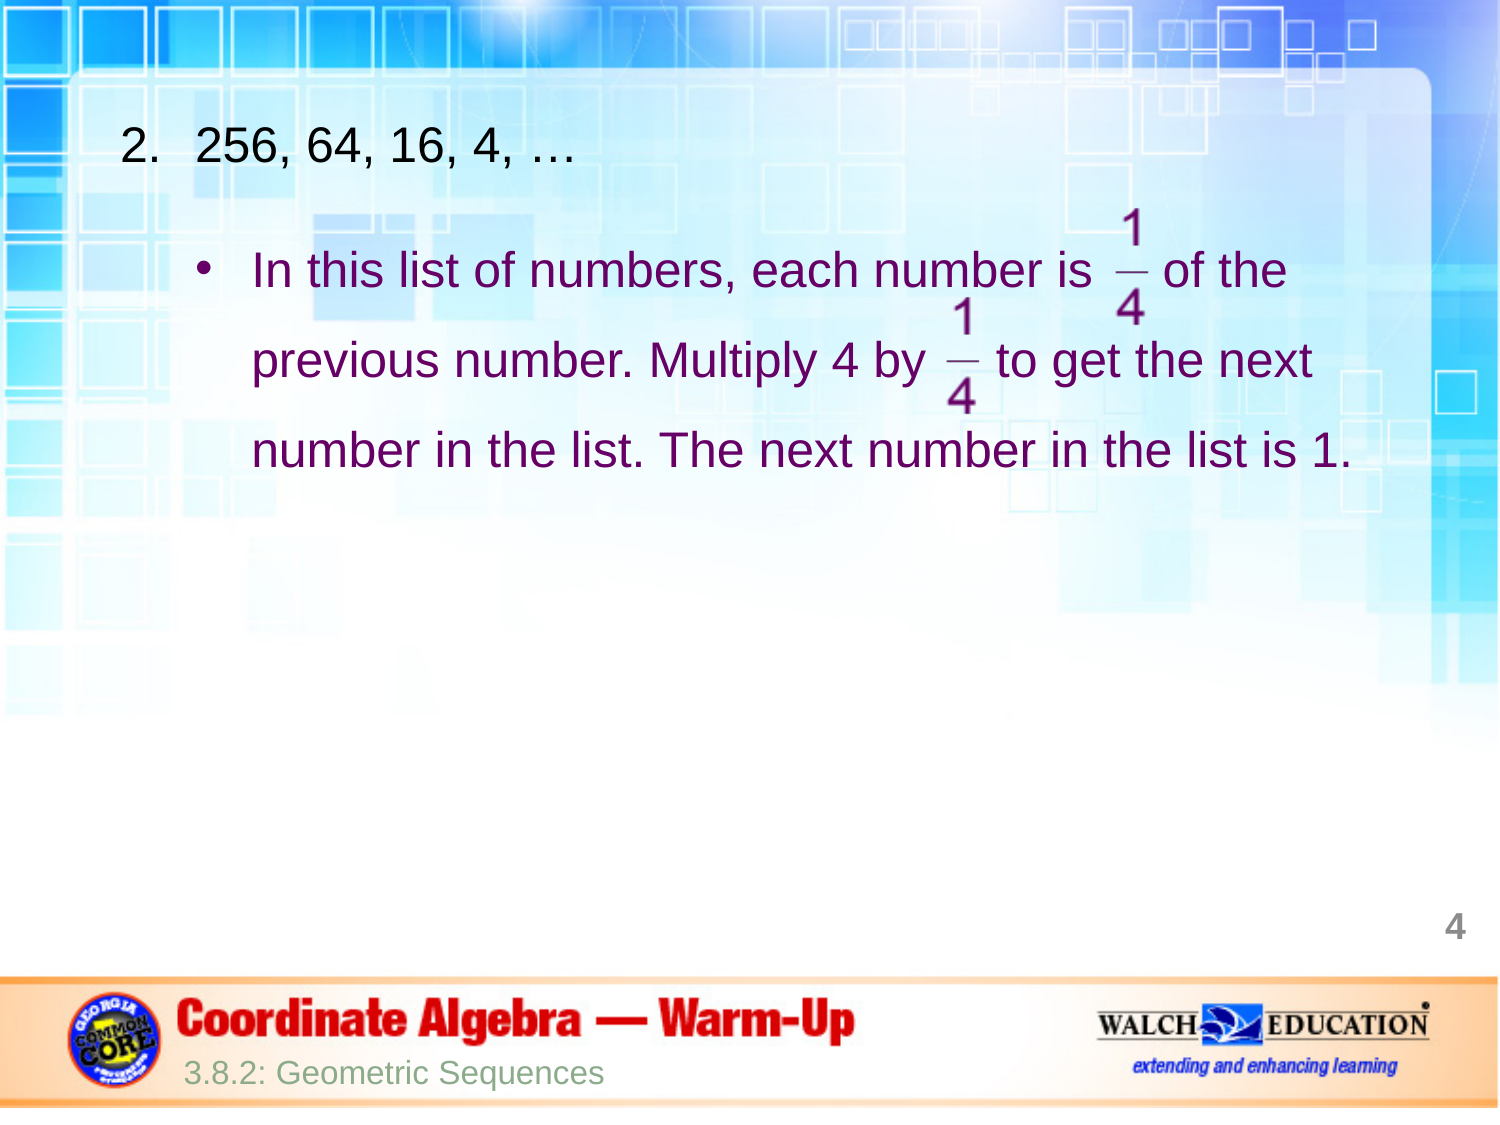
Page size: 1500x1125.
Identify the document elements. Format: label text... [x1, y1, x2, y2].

subtitle 256, 64, 16, 4, … In this list of numbers, each number is of the previous number. Multiply 4 by to get the next number in the list. The next number in the list is 1. [105, 105, 1394, 925]
picture [0, 0, 1500, 1108]
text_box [941, 283, 980, 416]
slide_number 4 [1361, 901, 1481, 949]
footer 3.8.2: Geometric Sequences [168, 1048, 1067, 1094]
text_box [1110, 194, 1149, 327]
